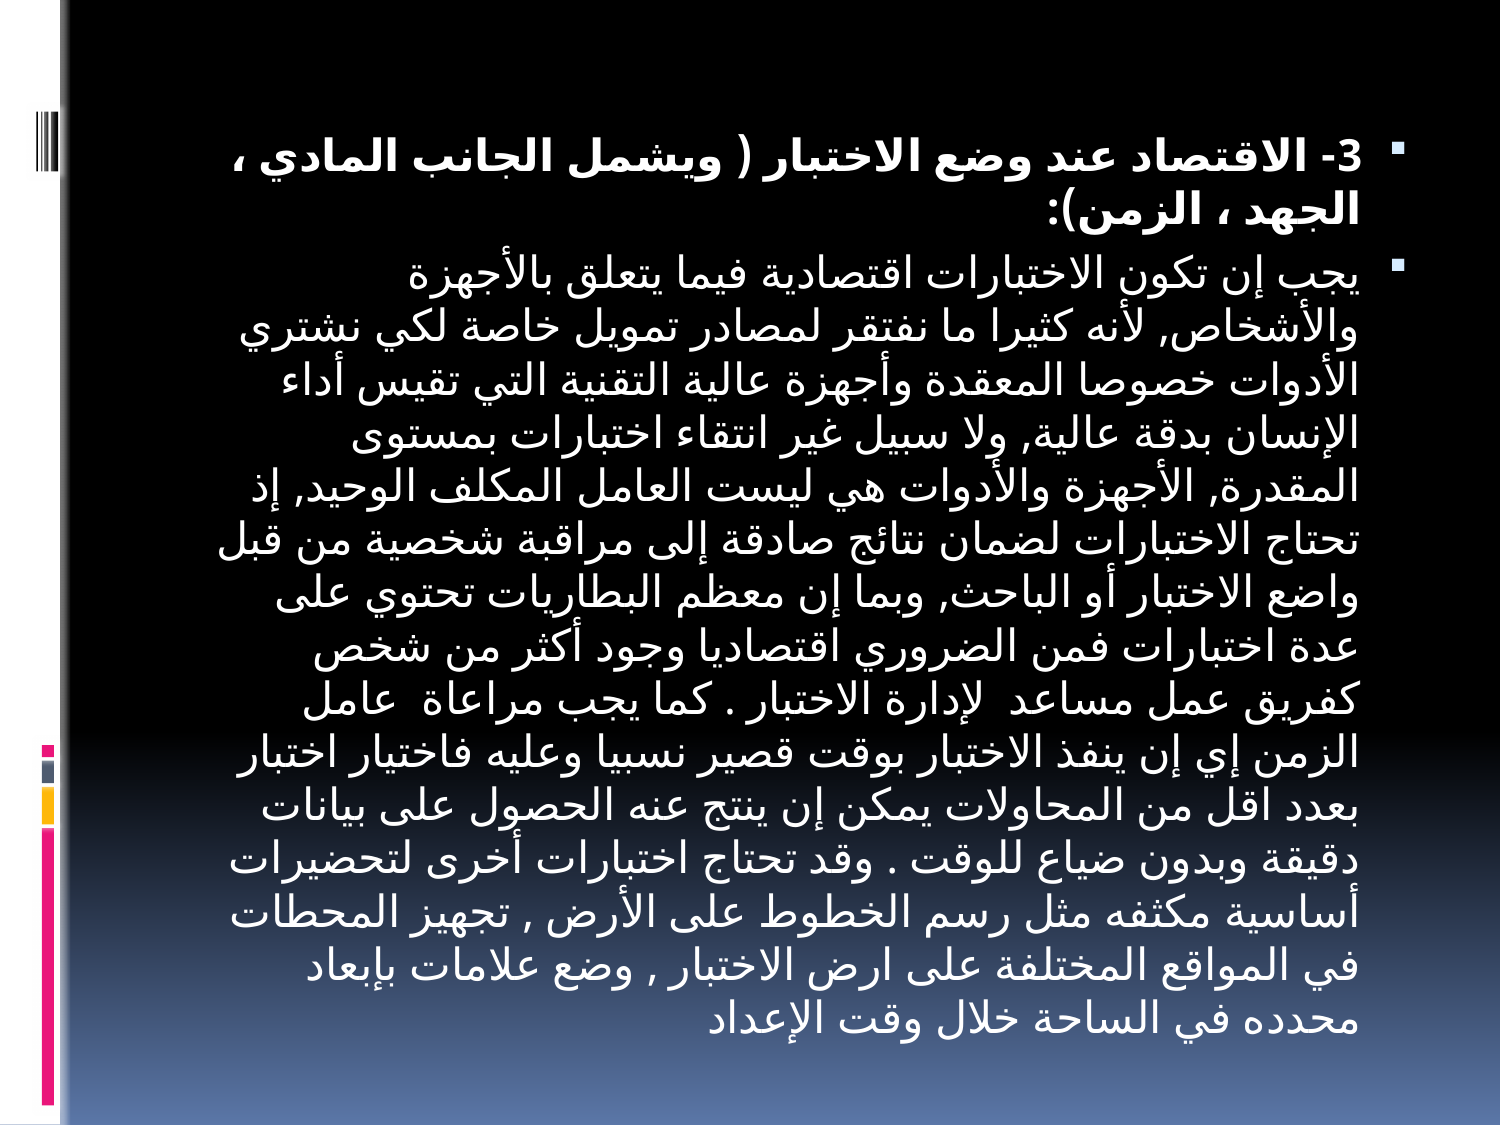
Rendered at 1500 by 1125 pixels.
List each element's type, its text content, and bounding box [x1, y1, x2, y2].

list 3- الاقتصاد عند وضع الاختبار ( ويشمل الجانب المادي ، الجهد ، الزمن): يجب إن تكون الاختبارات اقتصادية فيما يتعلق بالأجهزة والأشخاص, لأنه كثيرا ما نفتقر لمصادر تمويل خاصة لكي نشتري الأدوات خصوصا المعقدة وأجهزة عالية التقنية التي تقيس أداء الإنسان بدقة عالية, ولا سبيل غير انتقاء اختبارات بمستوى المقدرة, الأجهزة والأدوات هي ليست العامل المكلف الوحيد, إذ تحتاج الاختبارات لضمان نتائج صادقة إلى مراقبة شخصية من قبل واضع الاختبار أو الباحث, وبما إن معظم البطاريات تحتوي على عدة اختبارات فمن الضروري اقتصاديا وجود أكثر من شخص كفريق عمل مساعد لإدارة الاختبار . كما يجب مراعاة عامل الزمن إي إن ينفذ الاختبار بوقت قصير نسبيا وعليه فاختيار اختبار بعدد اقل من المحاولات يمكن إن ينتج عنه الحصول على بيانات دقيقة وبدون ضياع للوقت . وقد تحتاج اختبارات أخرى لتحضيرات أساسية مكثفه مثل رسم الخطوط على الأرض , تجهيز المحطات في المواقع المختلفة على ارض الاختبار , وضع علامات بإبعاد محدده في الساحة خلال وقت الإعداد [187, 120, 1425, 1050]
